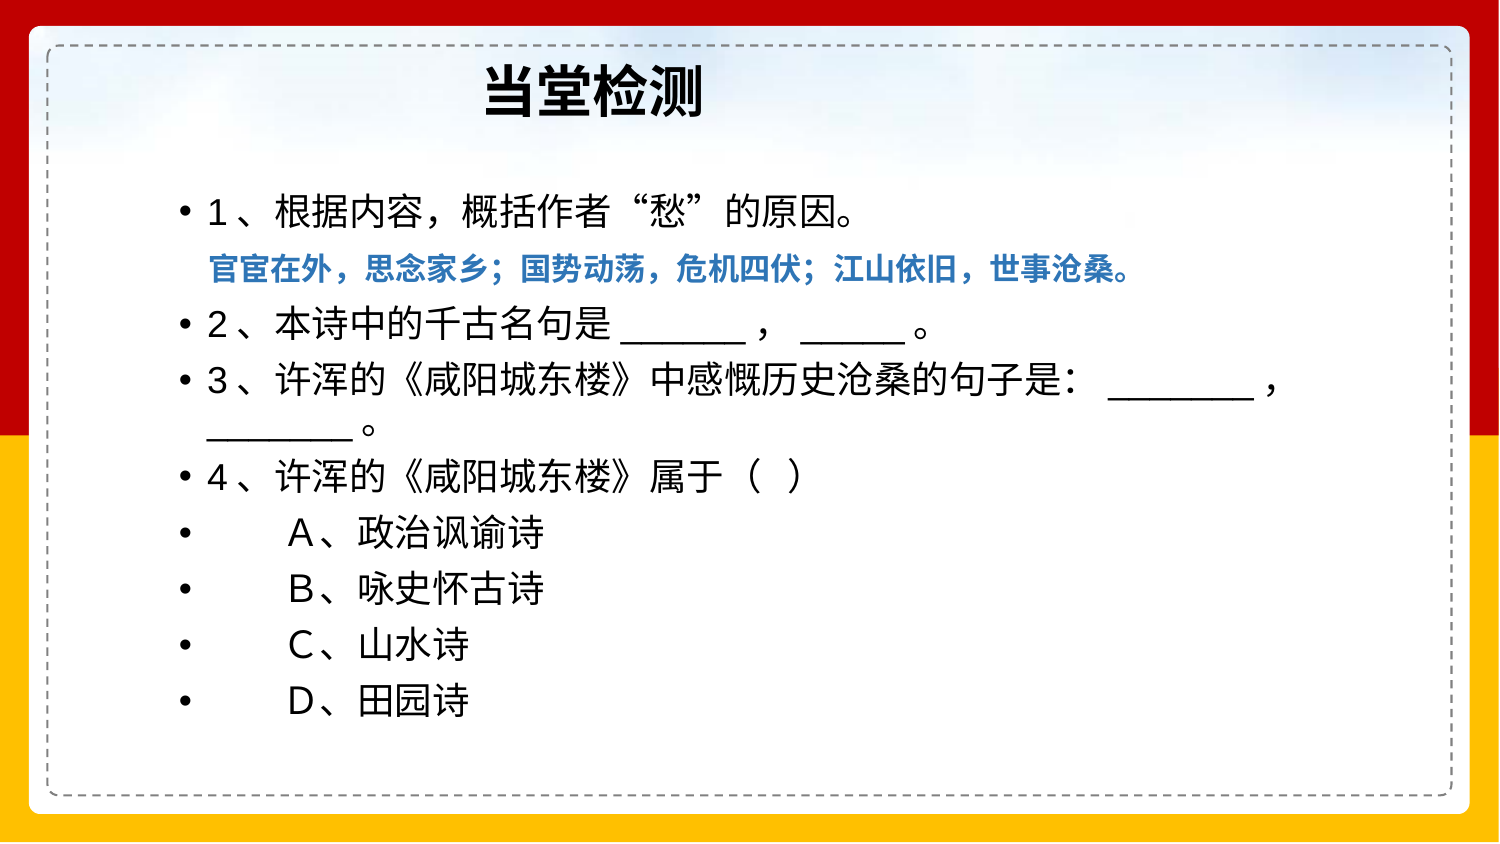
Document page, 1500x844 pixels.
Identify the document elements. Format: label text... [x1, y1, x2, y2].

picture [28, 25, 1470, 814]
list 1、根据内容，概括作者“愁”的原因。 2、本诗中的千古名句是______，_____。 3、许浑的《咸阳城东楼》中感慨历史沧桑的句子是：_______，_______。 4、许浑的《咸阳城东楼》属于（ ） Ａ、政治讽谕诗 Ｂ、咏史怀古诗 Ｃ、山水诗 Ｄ、田园诗 [167, 187, 1321, 793]
title 当堂检测 [468, 46, 1500, 142]
text_box 官宦在外，思念家乡；国势动荡，危机四伏；江山依旧，世事沧桑。 [196, 243, 1405, 293]
